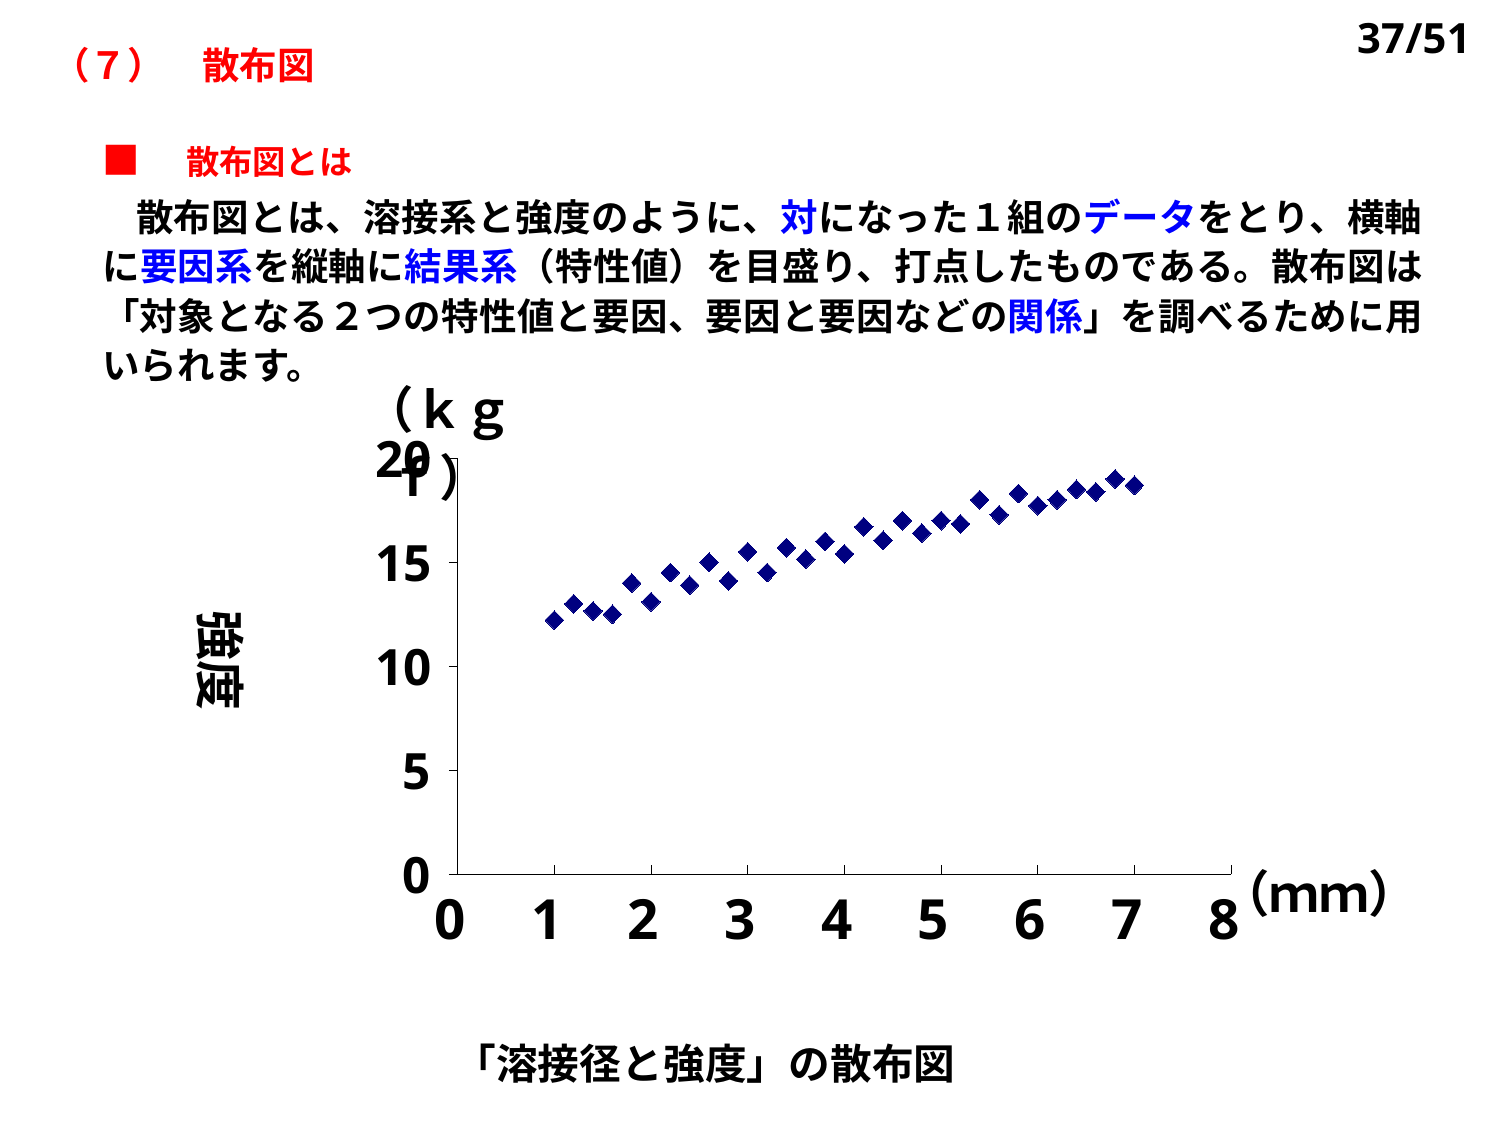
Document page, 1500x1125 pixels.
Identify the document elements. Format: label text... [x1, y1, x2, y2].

chart [97, 356, 1428, 995]
text_box ■ 散布図とは 散布図とは、溶接系と強度のように、対になった１組のデータをとり、横軸に要因系を縦軸に結果系（特性値）を目盛り、打点したものである。散布図は「対象となる２つの特性値と要因、要因と要因などの関係」を調べるために用いられます。 [87, 125, 1438, 375]
text_box 「溶接径と強度」の散布図 [500, 1030, 910, 1095]
text_box （７） 散布図 [37, 25, 1458, 94]
text_box 37/51 [1357, 18, 1500, 62]
